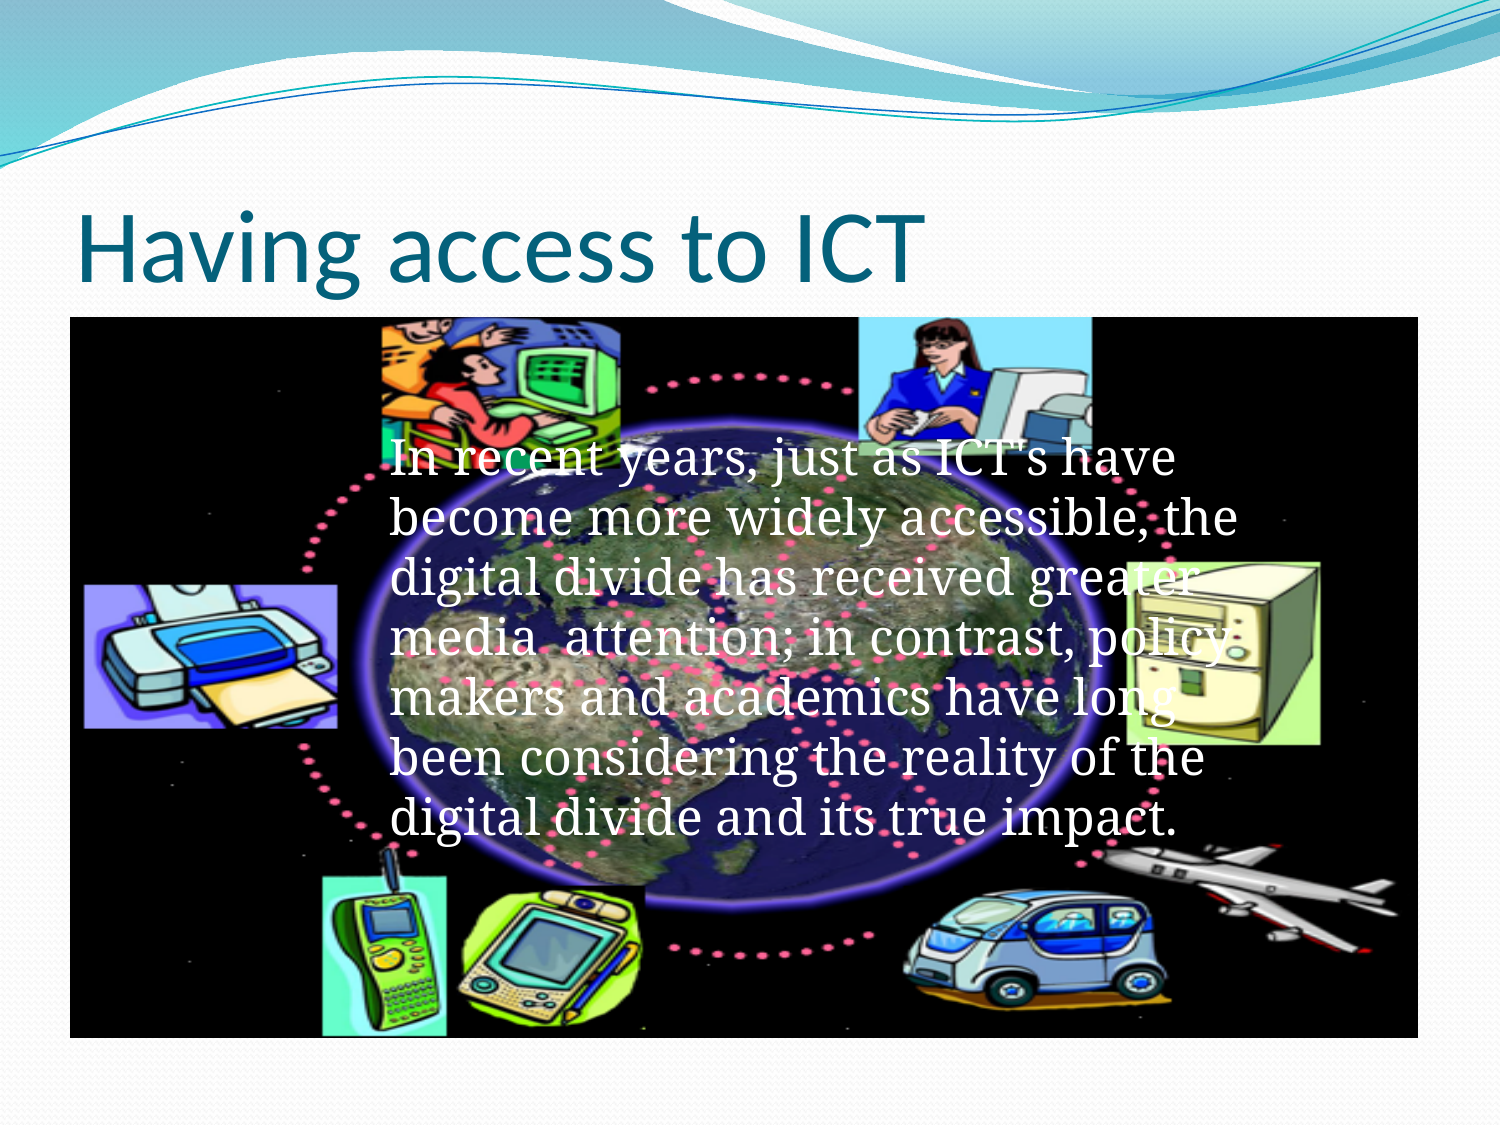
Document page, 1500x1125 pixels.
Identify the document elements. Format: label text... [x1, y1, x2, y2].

title Having access to ICT [75, 115, 1425, 303]
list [70, 317, 1419, 1038]
